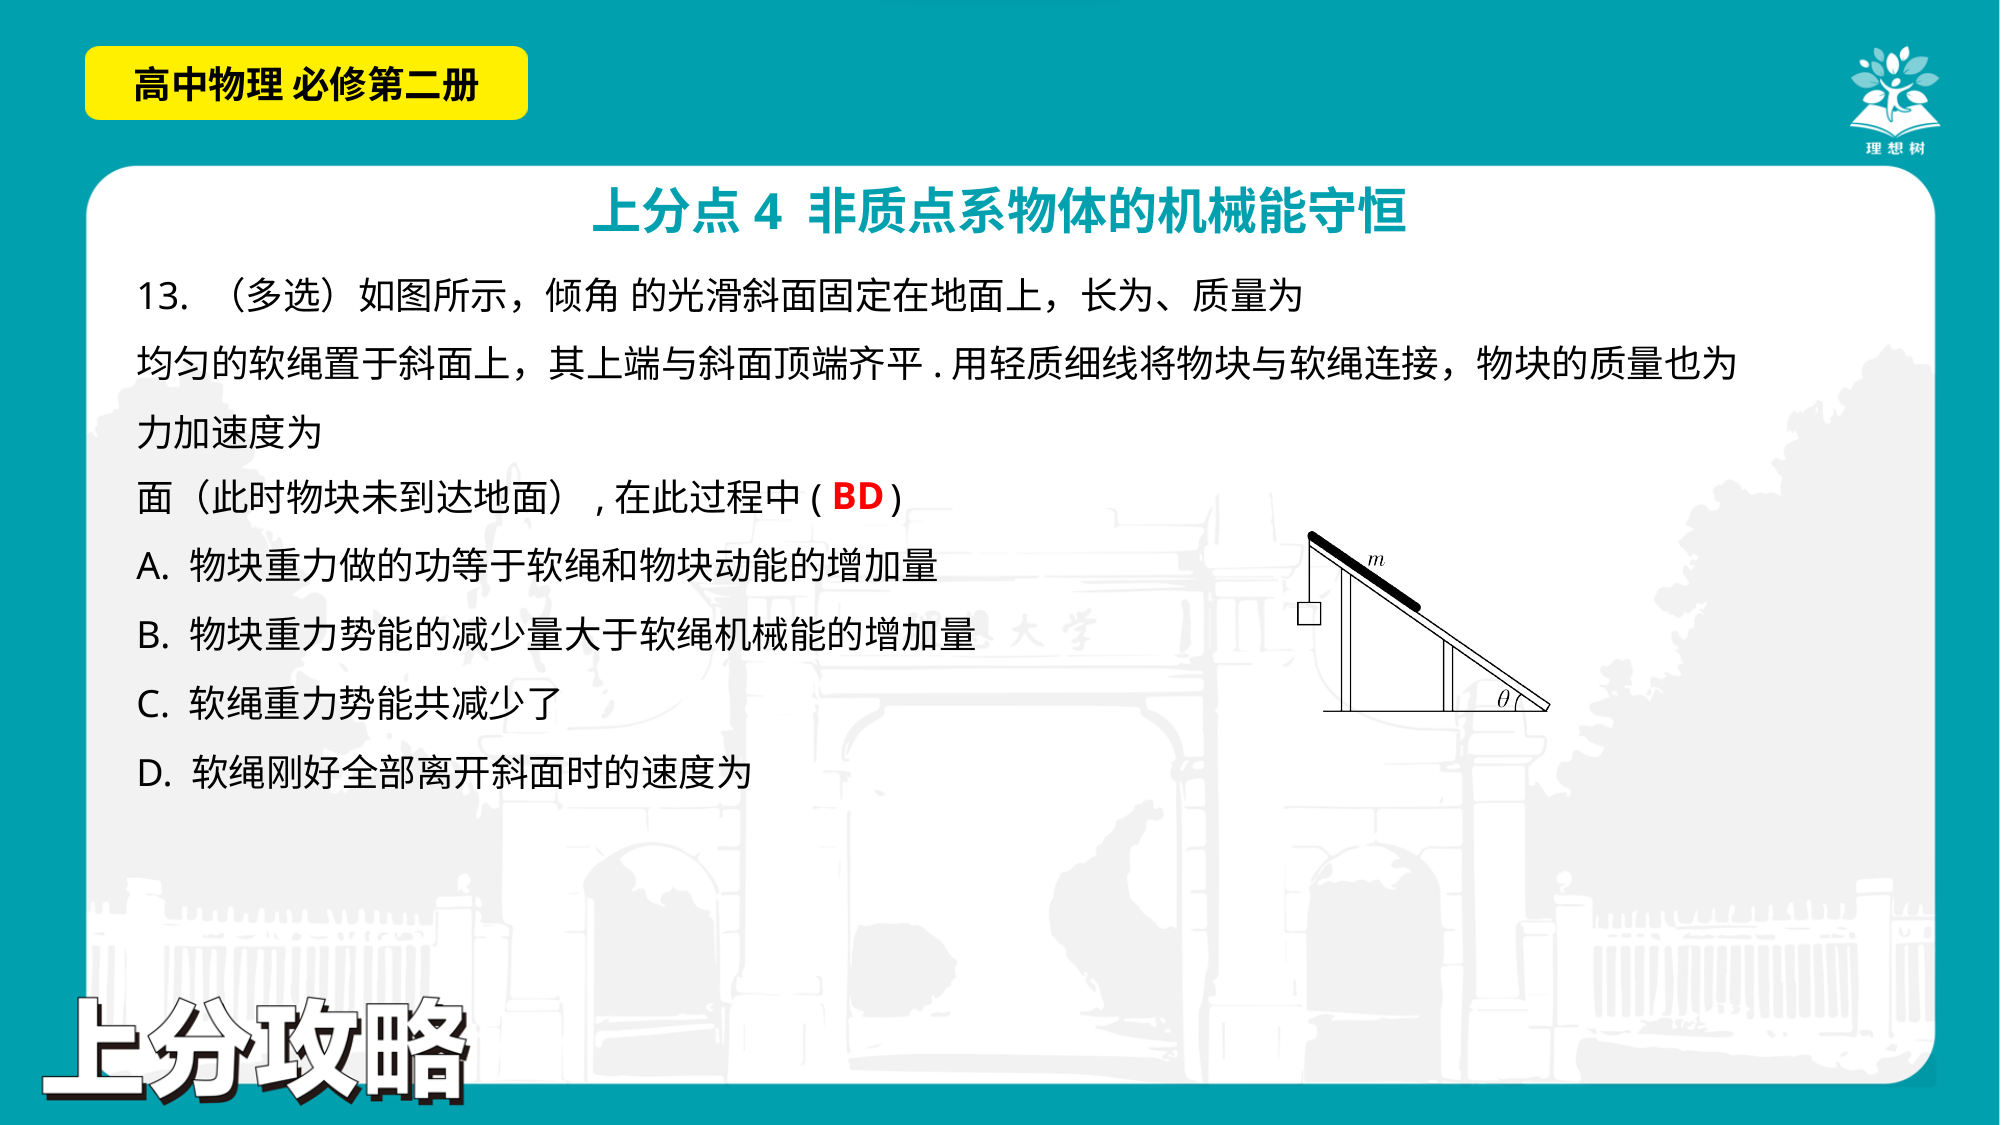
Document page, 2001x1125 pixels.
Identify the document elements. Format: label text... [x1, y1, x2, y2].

picture [0, 0, 2000, 1125]
text_box BD [817, 452, 899, 511]
